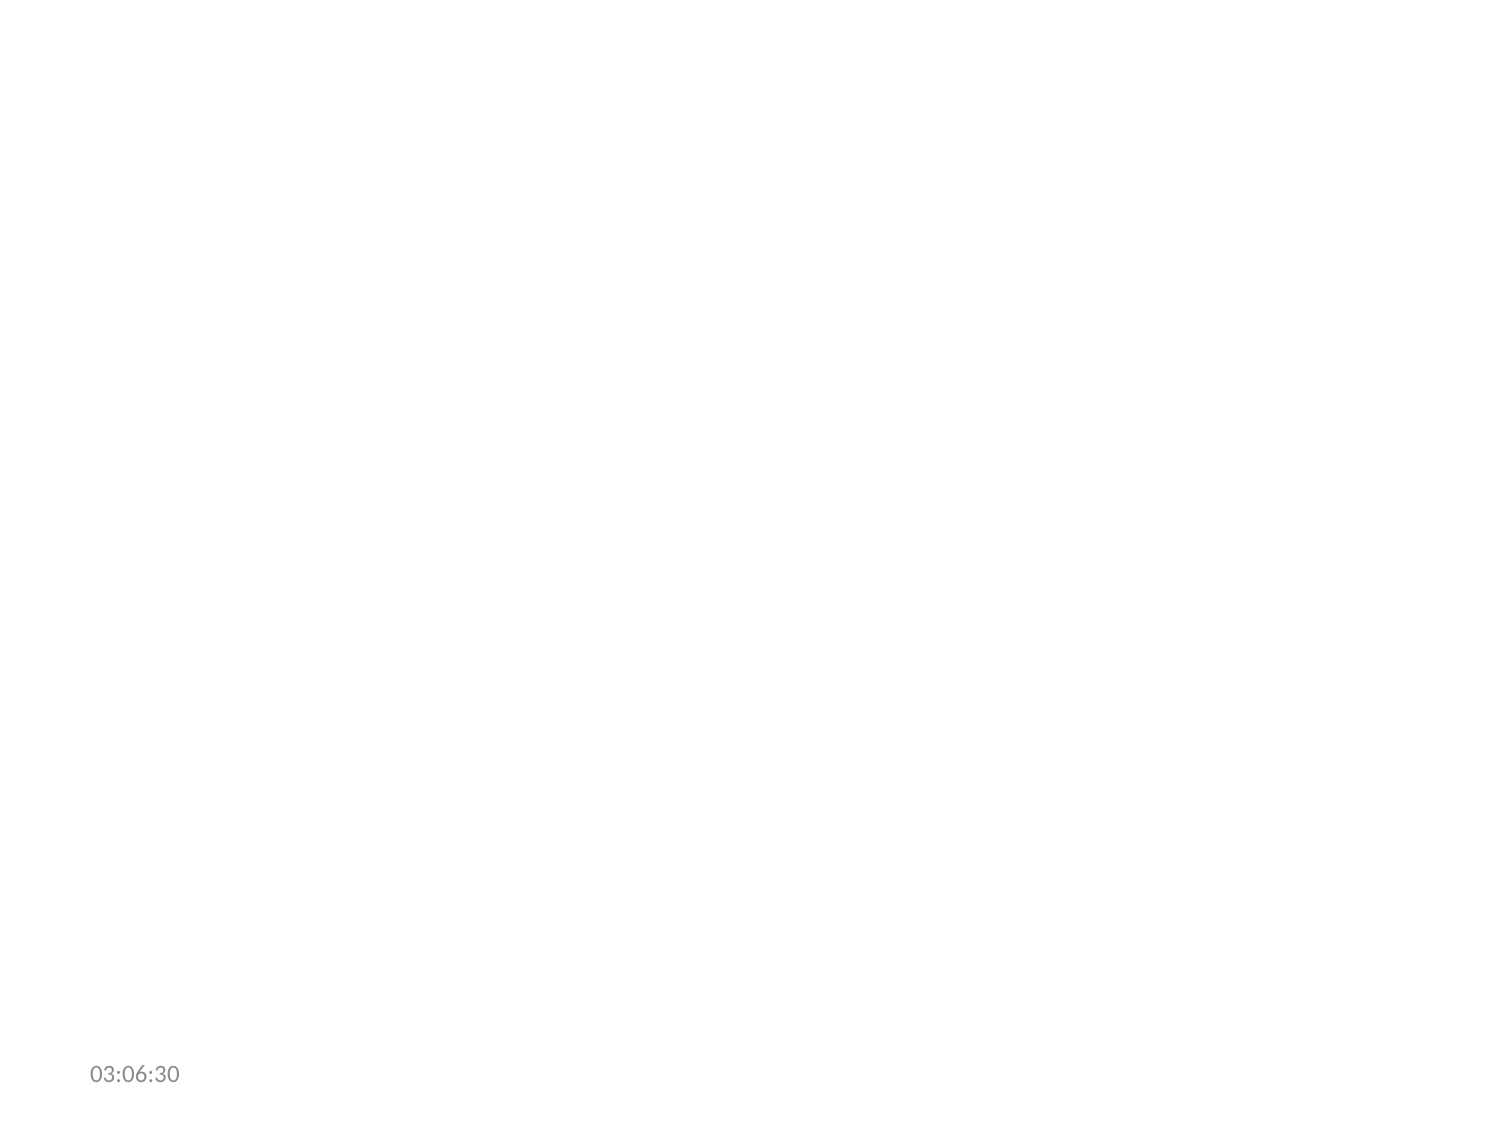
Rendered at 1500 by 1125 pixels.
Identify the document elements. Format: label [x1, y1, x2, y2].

slide_number [75, 1042, 425, 1103]
